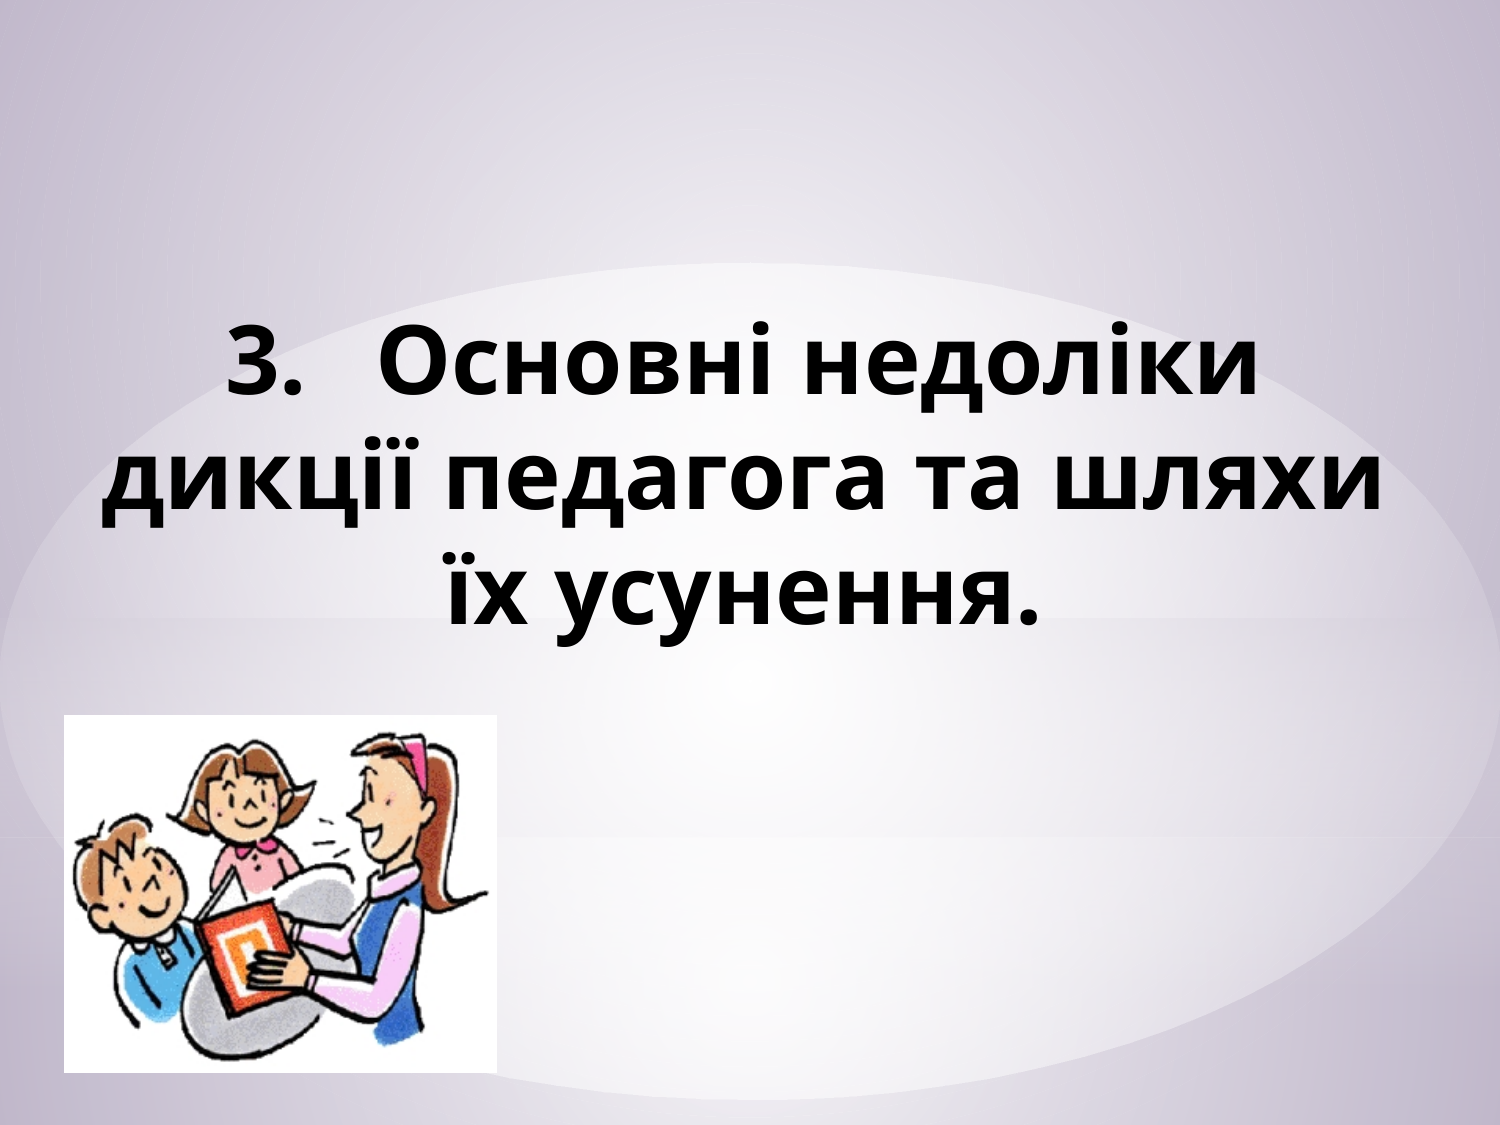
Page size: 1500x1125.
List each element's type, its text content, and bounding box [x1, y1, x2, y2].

picture [64, 715, 497, 1073]
title 3. Основні недоліки дикції педагога та шляхи їх усунення. [64, 290, 1424, 479]
